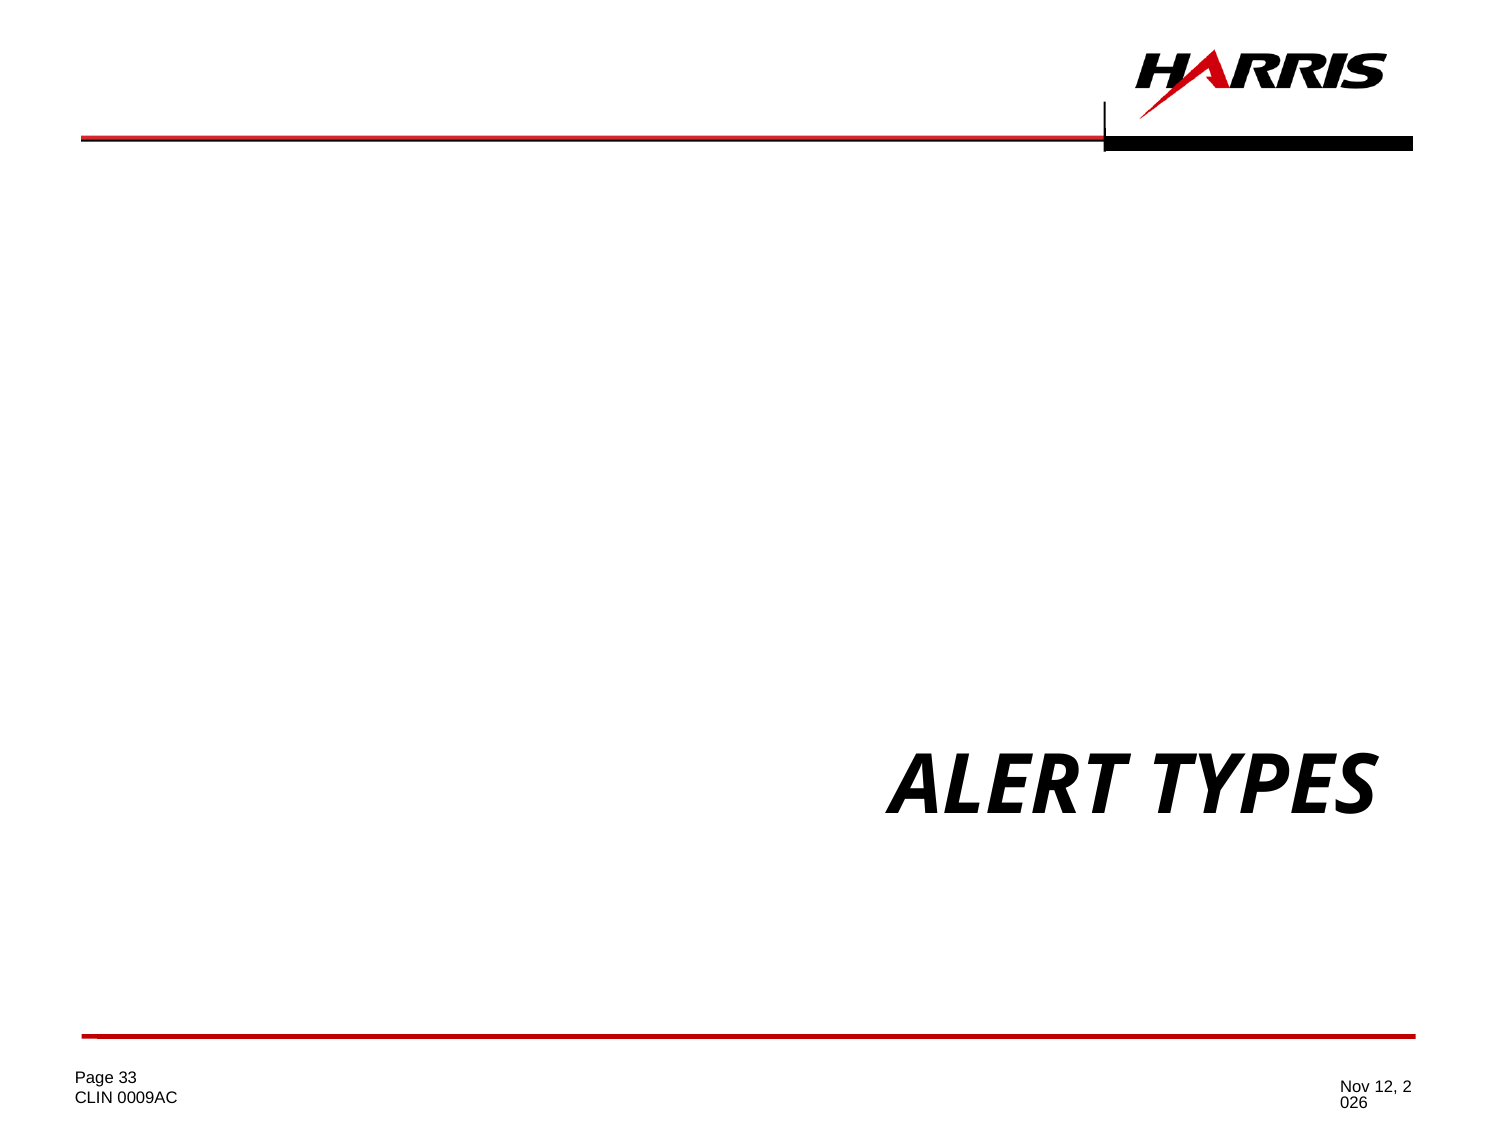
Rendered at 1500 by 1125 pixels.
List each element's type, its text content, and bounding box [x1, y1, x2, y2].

slide_number 6-Oct-14 [1324, 1063, 1435, 1108]
title Alert Types [118, 722, 1394, 947]
picture [1135, 49, 1387, 119]
